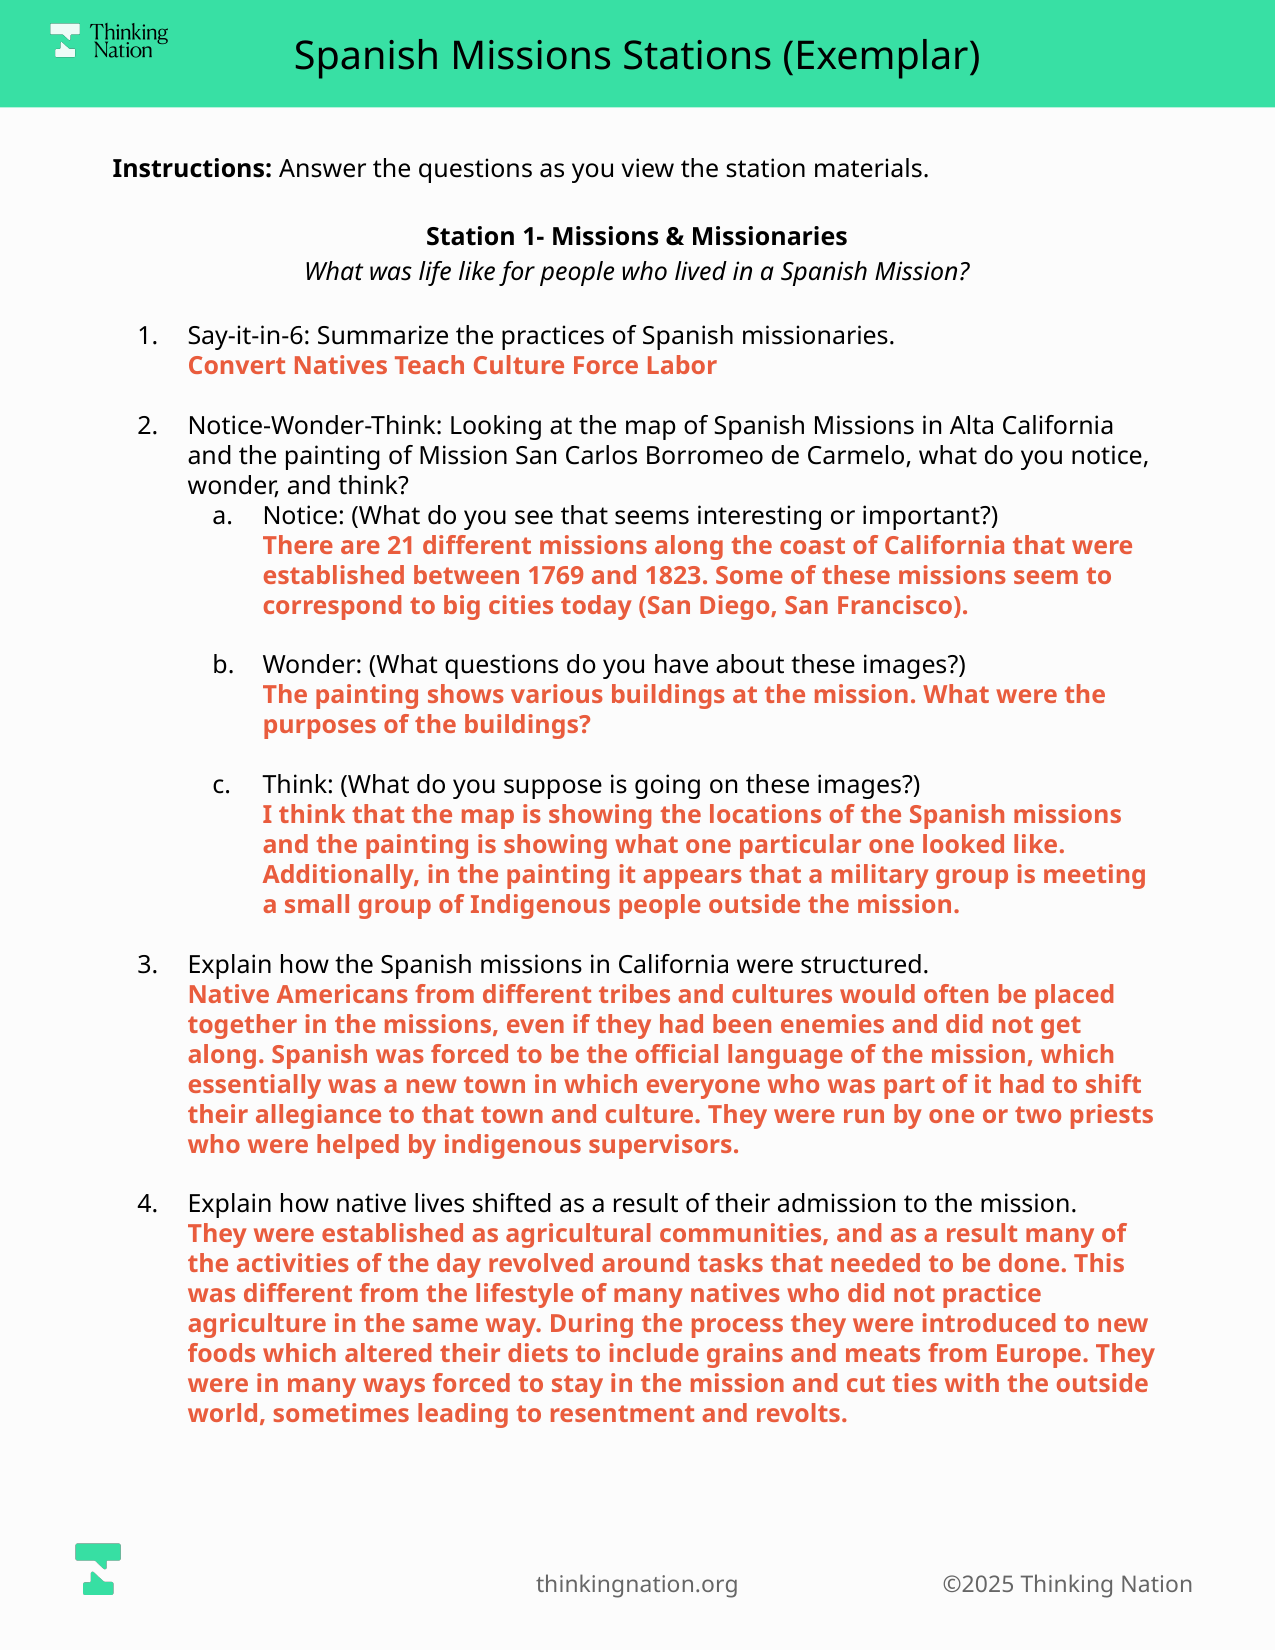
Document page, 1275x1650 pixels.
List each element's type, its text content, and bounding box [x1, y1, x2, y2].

picture [62, 1533, 134, 1605]
text_box ©2025 Thinking Nation [907, 1553, 1210, 1605]
text_box Instructions: Answer the questions as you view the station materials. Station 1- Missions & Missionaries What was life like for people who lived in a Spanish Mission? Say-it-in-6: Summarize the practices of Spanish missionaries. Convert Natives Teach Culture Force Labor Notice-Wonder-Think: Looking at the map of Spanish Missions in Alta California and the painting of Mission San Carlos Borromeo de Carmelo, what do you notice, wonder, and think? Notice: (What do you see that seems interesting or important?) There are 21 different missions along the coast of California that were established between 1769 and 1823. Some of these missions seem to correspond to big cities today (San Diego, San Francisco). Wonder: (What questions do you have about these images?) The painting shows various buildings at the mission. What were the purposes of the buildings? Think: (What do you suppose is going on these images?) I think that the map is showing the locations of the Spanish missions and the painting is showing what one particular one looked like. Additionally, in the painting it appears that a military group is meeting a small group of Indigenous people outside the mission. Explain how the Spanish missions in California were structured. Native Americans from different tribes and cultures would often be placed together in the missions, even if they had been enemies and did not get along. Spanish was forced to be the official language of the mission, which essentially was a new town in which everyone who was part of it had to shift their allegiance to that town and culture. They were run by one or two priests who were helped by indigenous supervisors. Explain how native lives shifted as a result of their admission to the mission. They were established as agricultural communities, and as a result many of the activities of the day revolved around tasks that needed to be done. This was different from the lifestyle of many natives who did not practice agriculture in the same way. During the process they were introduced to new foods which altered their diets to include grains and meats from Europe. They were in many ways forced to stay in the mission and cut ties with the outside world, sometimes leading to resentment and revolts. [97, 132, 1178, 1473]
text_box Spanish Missions Stations (Exemplar) [0, 0, 1275, 108]
picture [36, 12, 172, 69]
text_box thinkingnation.org [486, 1553, 789, 1605]
